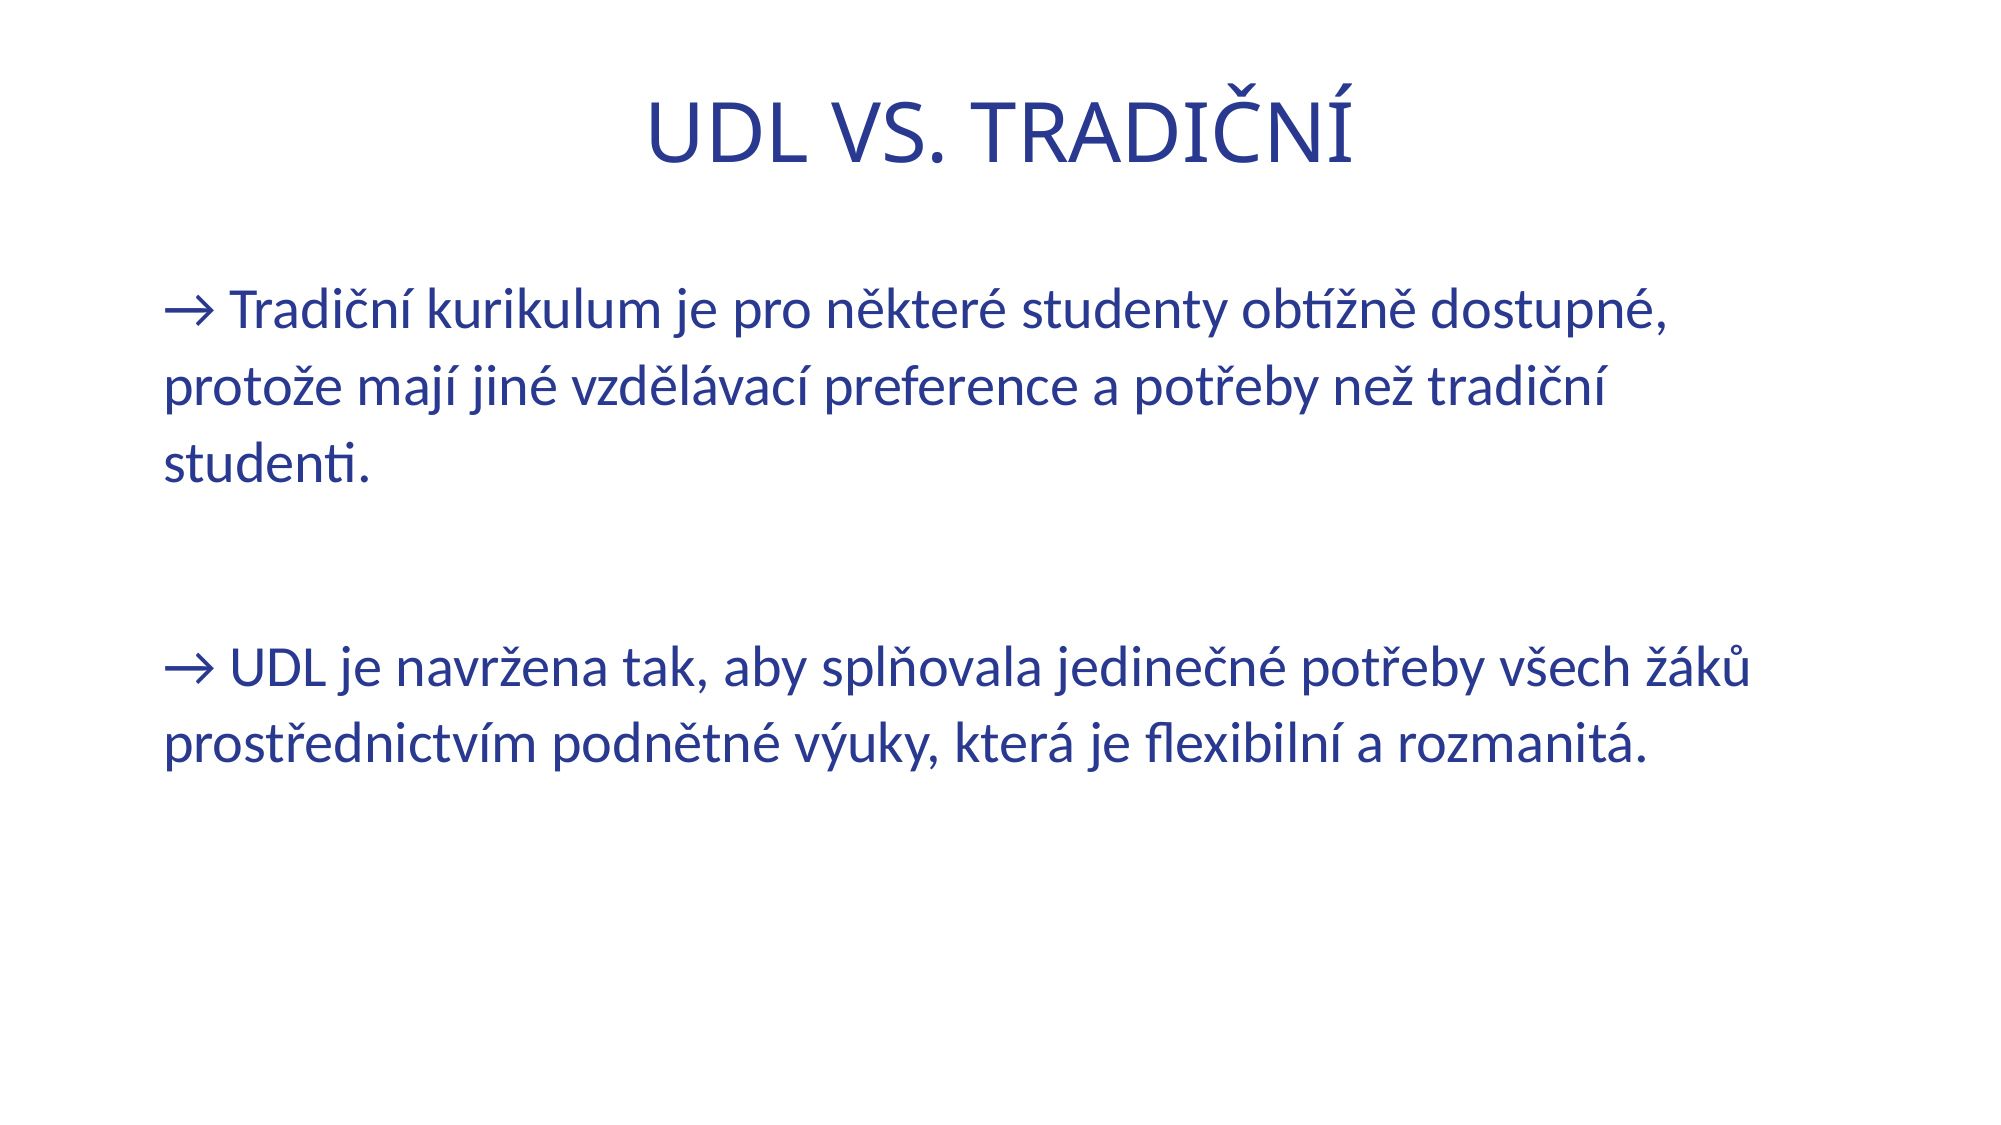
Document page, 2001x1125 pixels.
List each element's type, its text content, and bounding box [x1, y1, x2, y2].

title UDL VS. TRADIČNÍ [137, 52, 1863, 220]
text_box → Tradiční kurikulum je pro některé studenty obtížně dostupné, protože mají jiné vzdělávací preference a potřeby než tradiční studenti. → UDL je navržena tak, aby splňovala jedinečné potřeby všech žáků prostřednictvím podnětné výuky, která je flexibilní a rozmanitá. [148, 256, 1803, 970]
